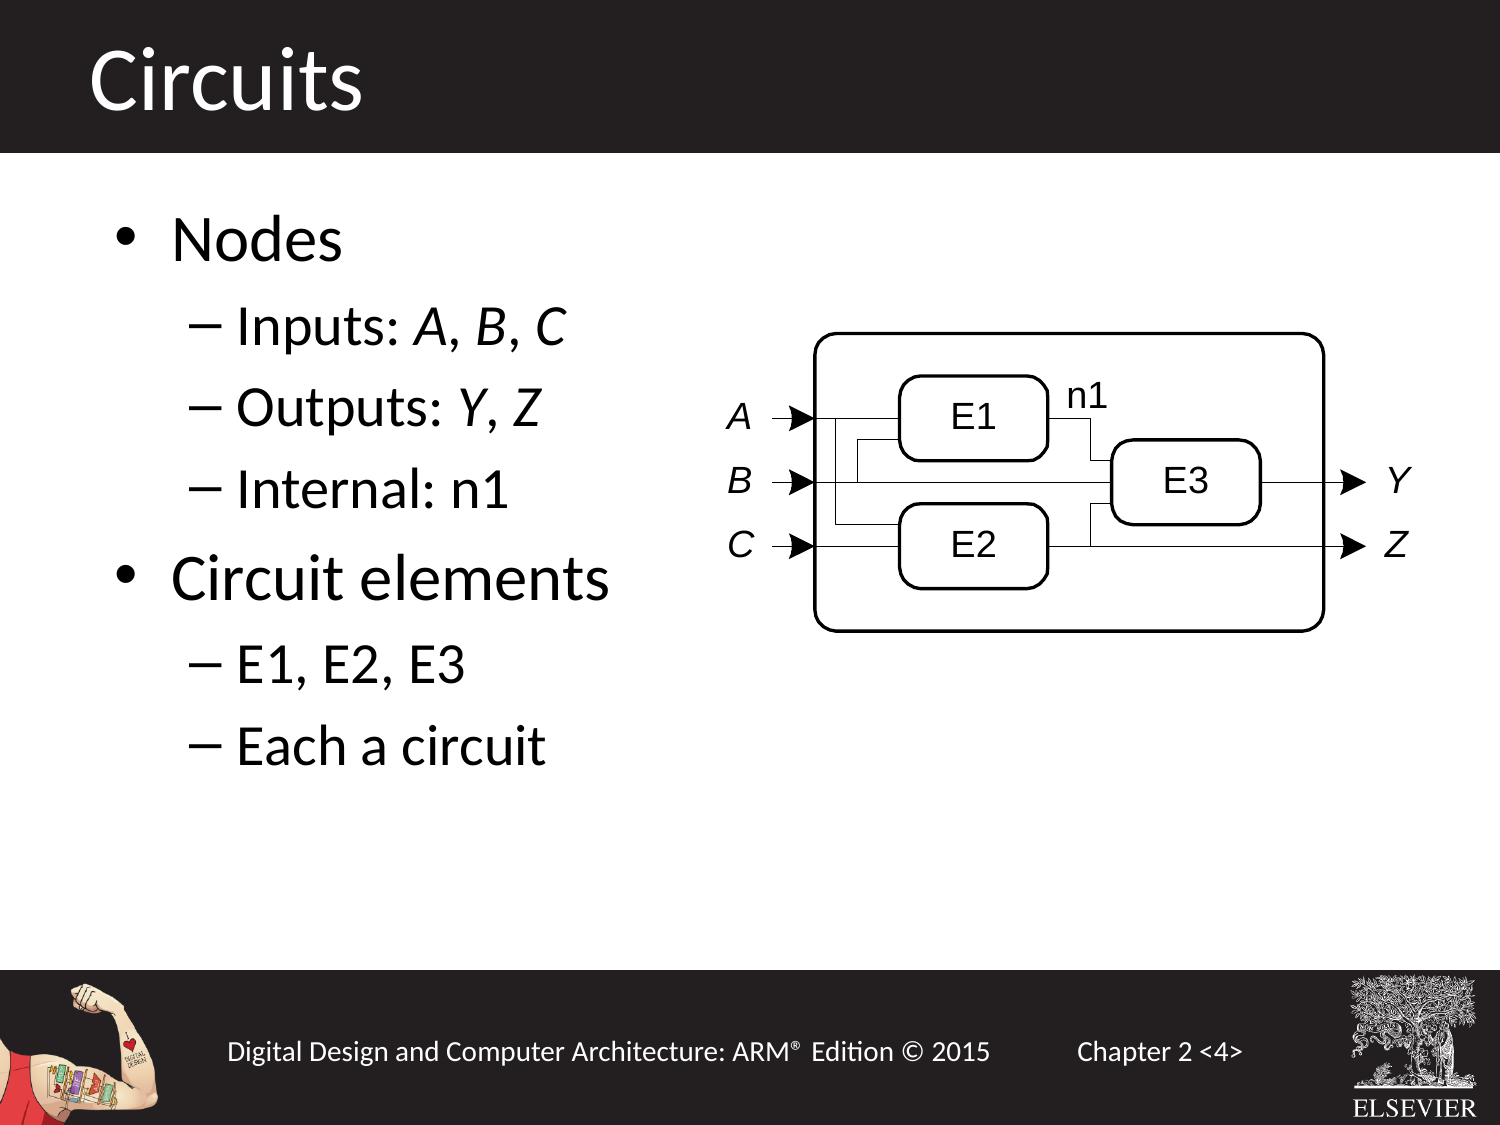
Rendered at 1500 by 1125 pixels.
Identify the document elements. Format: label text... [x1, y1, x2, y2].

list Nodes Inputs: A, B, C Outputs: Y, Z Internal: n1 Circuit elements E1, E2, E3 Each a circuit [99, 187, 1350, 1000]
picture [0, 979, 163, 1125]
picture [1350, 974, 1477, 1117]
text_box Circuits [75, 11, 1375, 136]
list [699, 324, 1438, 640]
